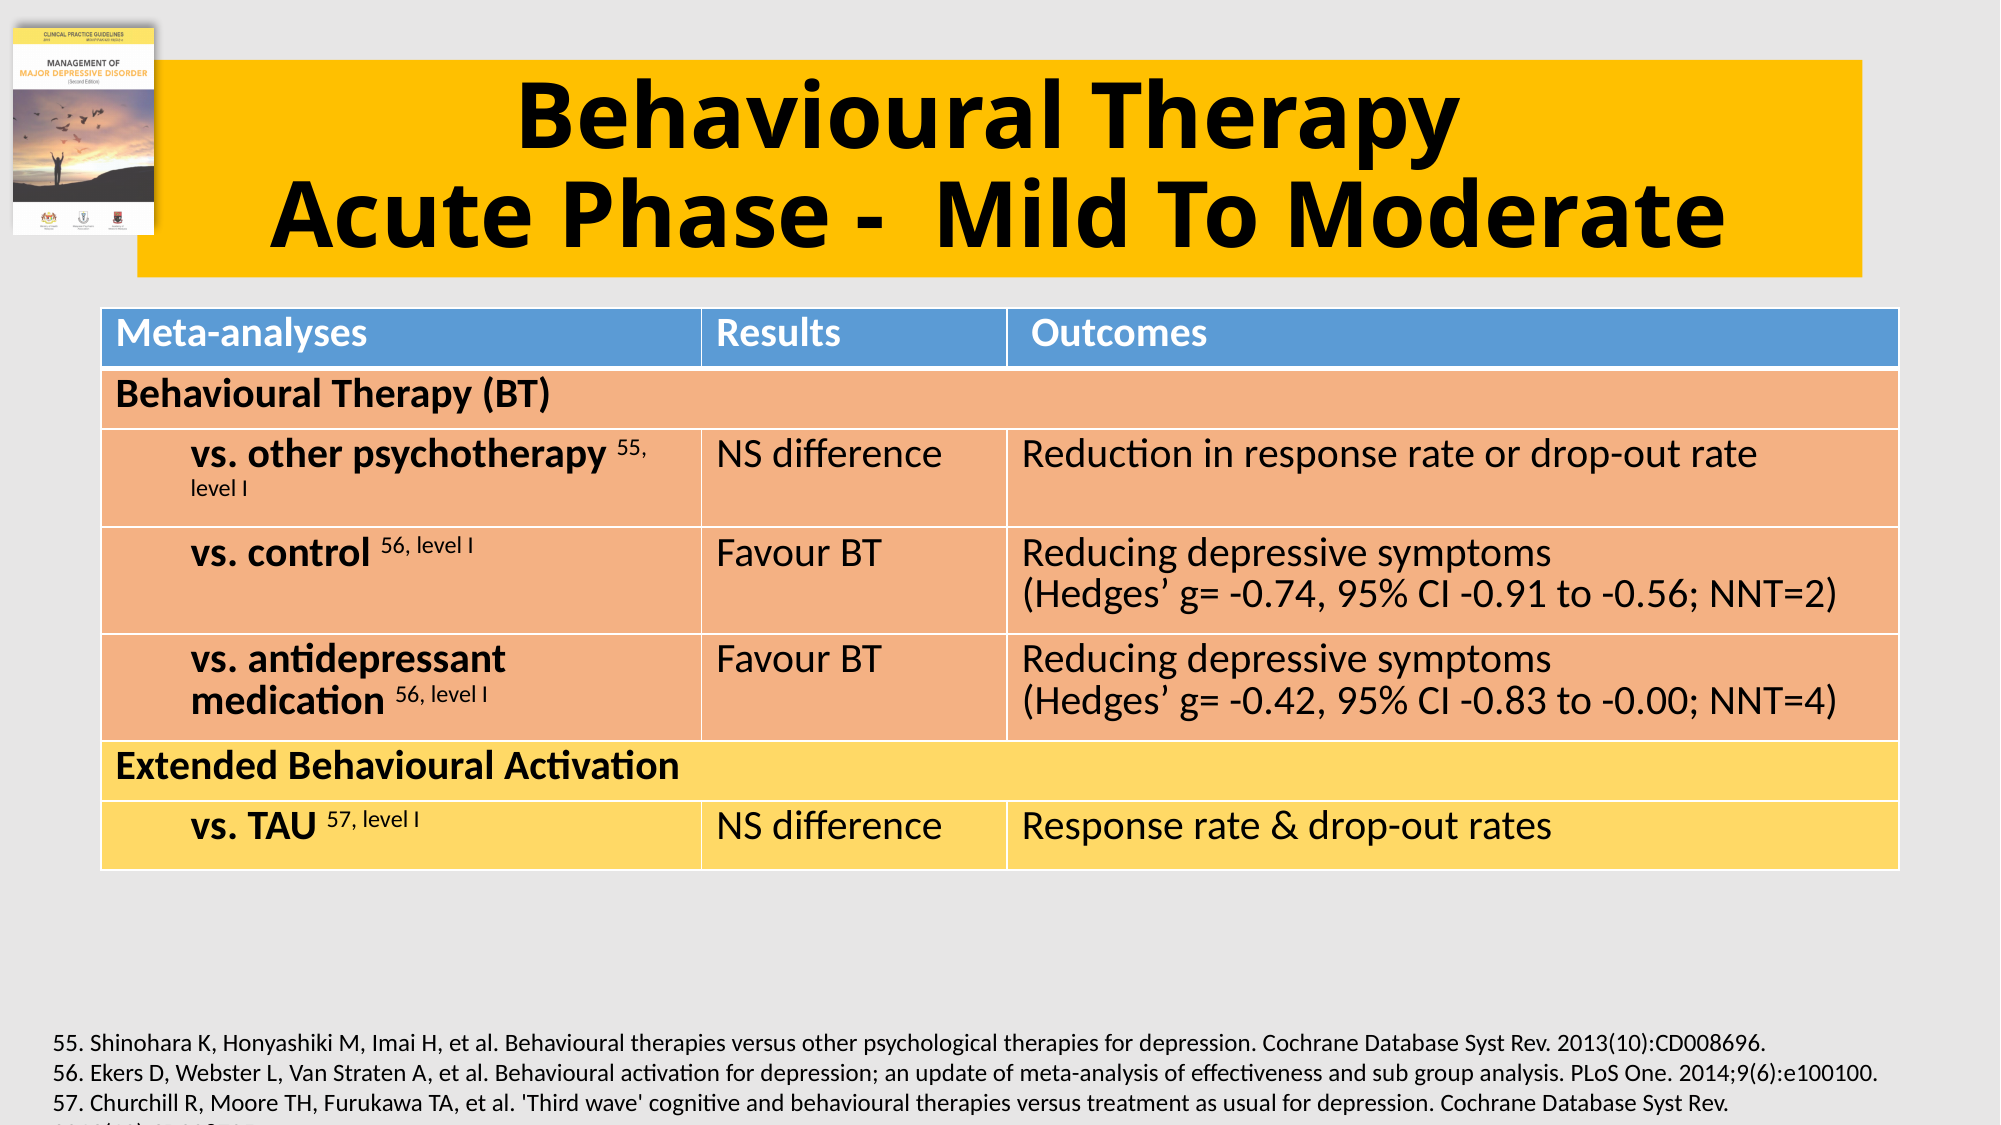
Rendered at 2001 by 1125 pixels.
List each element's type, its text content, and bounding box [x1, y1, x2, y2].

table_cell vs. antidepressant medication 56, level I [102, 635, 701, 740]
table_cell Favour BT [702, 528, 1006, 633]
table_cell Reducing depressive symptoms (Hedges’ g= -0.74, 95% CI -0.91 to -0.56; NNT=2) [1008, 528, 1898, 633]
table_cell Favour BT [702, 635, 1006, 740]
table_cell vs. TAU 57, level I [102, 802, 701, 869]
table_cell NS difference [702, 802, 1006, 869]
title Behavioural Therapy Acute Phase - Mild To Moderate [137, 59, 1863, 278]
table_cell Extended Behavioural Activation [102, 742, 1898, 800]
table_cell Behavioural Therapy (BT) [102, 371, 1898, 428]
table_cell Reduction in response rate or drop-out rate [1008, 430, 1898, 526]
table_cell Response rate & drop-out rates [1008, 802, 1898, 869]
table_header Meta-analyses [102, 309, 701, 366]
table_cell vs. control 56, level I [102, 528, 701, 633]
table_cell vs. other psychotherapy 55, level I [102, 430, 701, 526]
table_header Outcomes [1008, 309, 1898, 366]
text_box 55. Shinohara K, Honyashiki M, Imai H, et al. Behavioural therapies versus other psychological therapies for depression. Cochrane Database Syst Rev. 2013(10):CD008696. 56. Ekers D, Webster L, Van Straten A, et al. Behavioural activation for depression; an update of meta-analysis of effectiveness and sub group analysis. PLoS One. 2014;9(6):e100100. 57. Churchill R, Moore TH, Furukawa TA, et al. 'Third wave' cognitive and behavioural therapies versus treatment as usual for depression. Cochrane Database Syst Rev. 2013(10):CD008705. [37, 1018, 1963, 1125]
picture [13, 28, 154, 235]
table_cell NS difference [702, 430, 1006, 526]
table_header Results [702, 309, 1006, 366]
table_cell Reducing depressive symptoms (Hedges’ g= -0.42, 95% CI -0.83 to -0.00; NNT=4) [1008, 635, 1898, 740]
